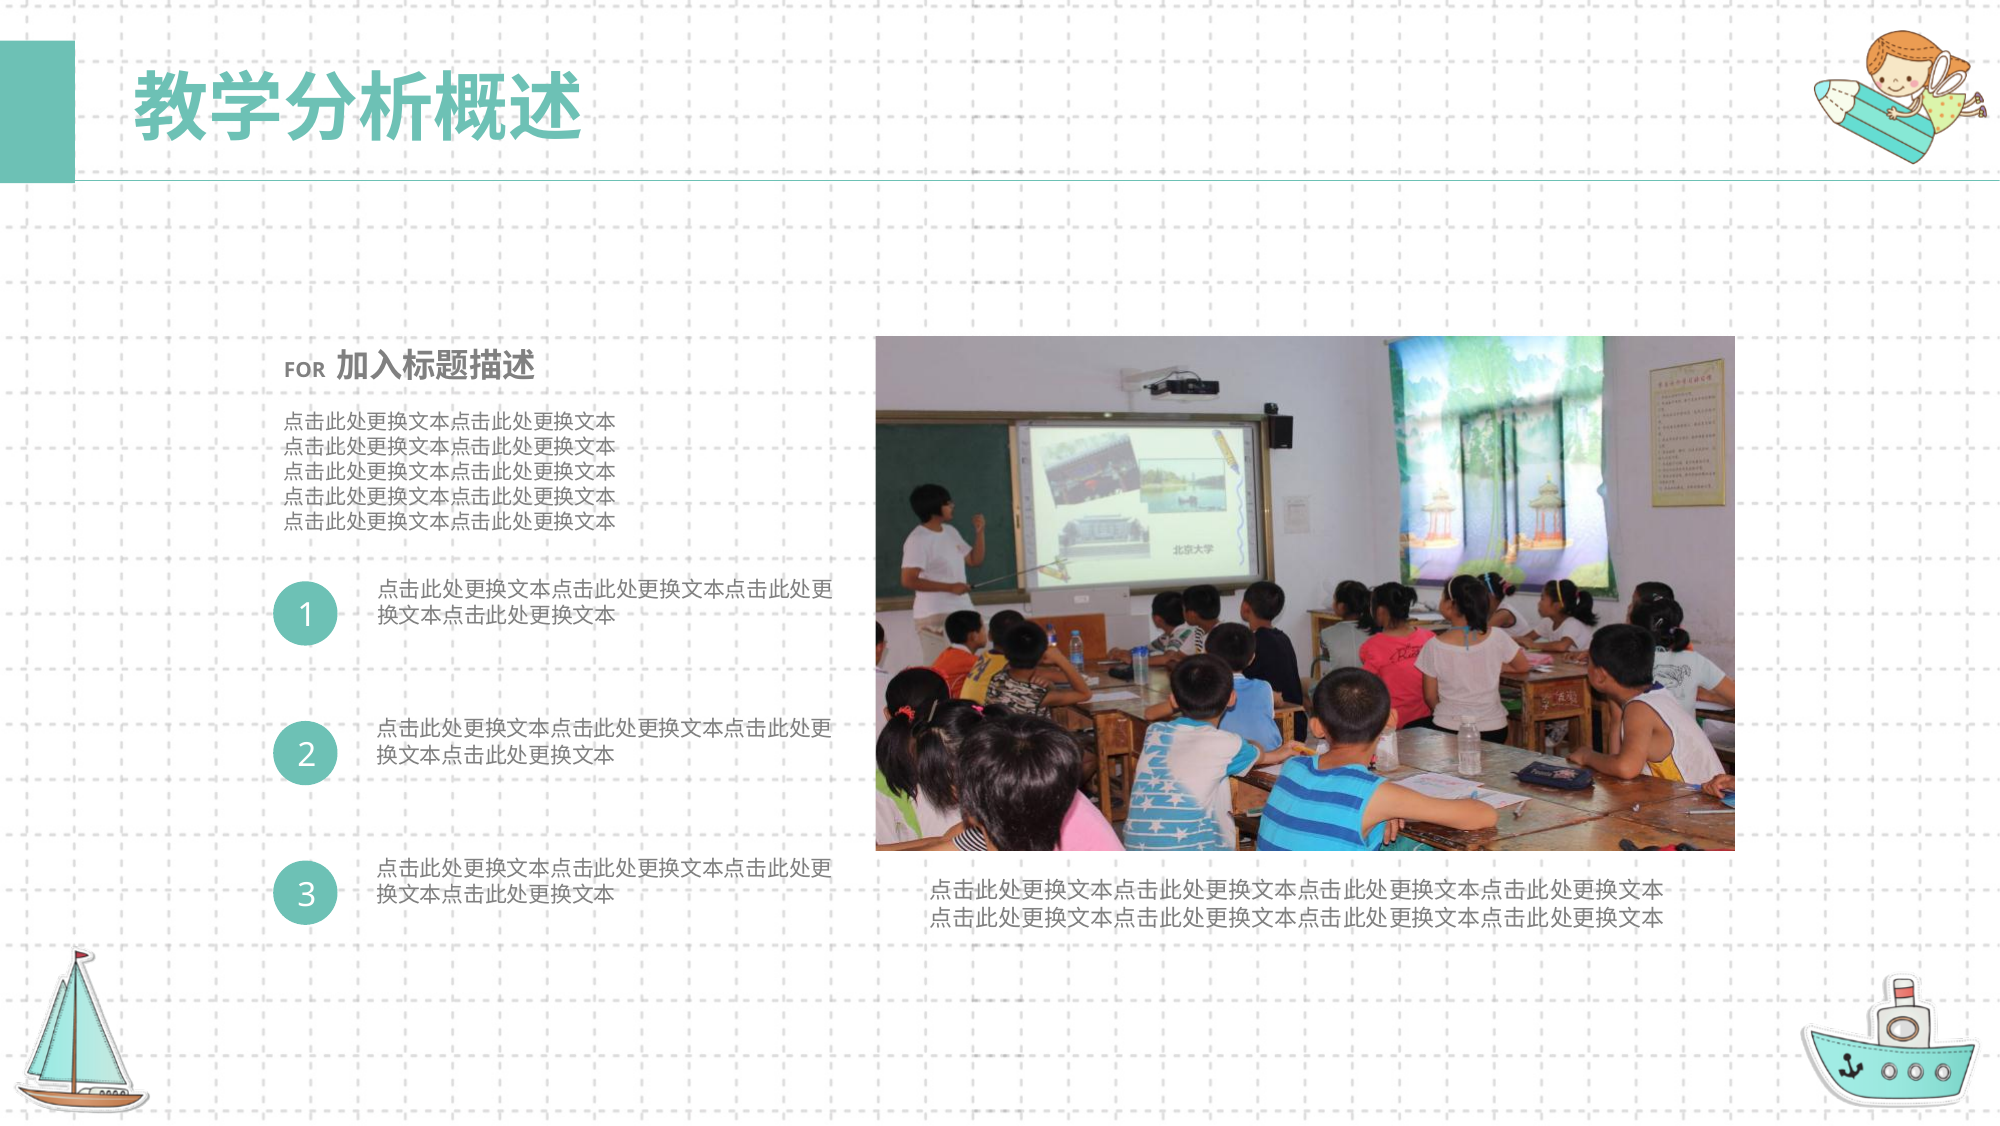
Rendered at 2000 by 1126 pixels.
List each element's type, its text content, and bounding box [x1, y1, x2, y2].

text_box 1 [272, 580, 339, 647]
text_box FOR 加入标题描述 点击此处更换文本点击此处更换文本 点击此处更换文本点击此处更换文本 点击此处更换文本点击此处更换文本 点击此处更换文本点击此处更换文本 点击此处更换文本点击此处更换文本 [269, 336, 859, 567]
text_box 2 [272, 719, 339, 787]
text_box 点击此处更换文本点击此处更换文本点击此处更换文本点击此处更换文本 [361, 847, 859, 941]
picture [0, 0, 2000, 9]
text_box 点击此处更换文本点击此处更换文本点击此处更换文本点击此处更换文本 [362, 567, 859, 662]
picture [0, 184, 2000, 1126]
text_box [859, 336, 1735, 995]
text_box 点击此处更换文本点击此处更换文本点击此处更换文本点击此处更换文本 [361, 707, 859, 802]
text_box 3 [272, 859, 339, 926]
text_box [0, 9, 2000, 184]
